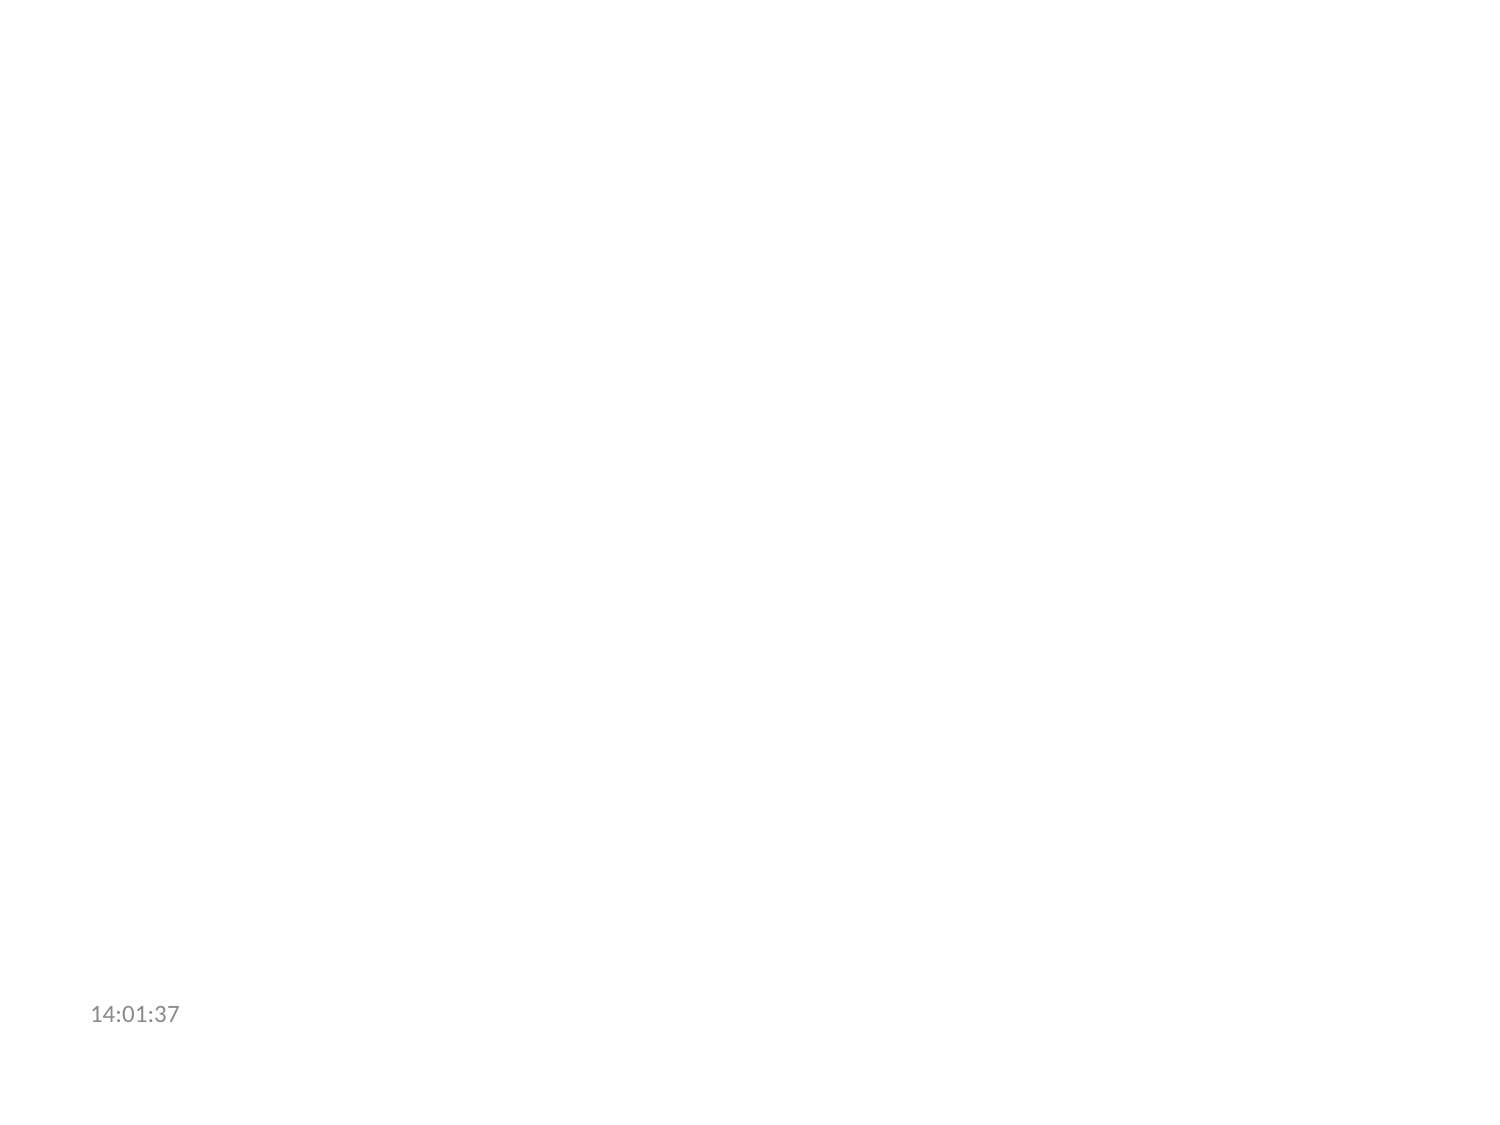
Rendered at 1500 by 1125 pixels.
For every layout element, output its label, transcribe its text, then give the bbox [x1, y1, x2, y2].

text_box 15:35:09 [75, 982, 425, 1043]
